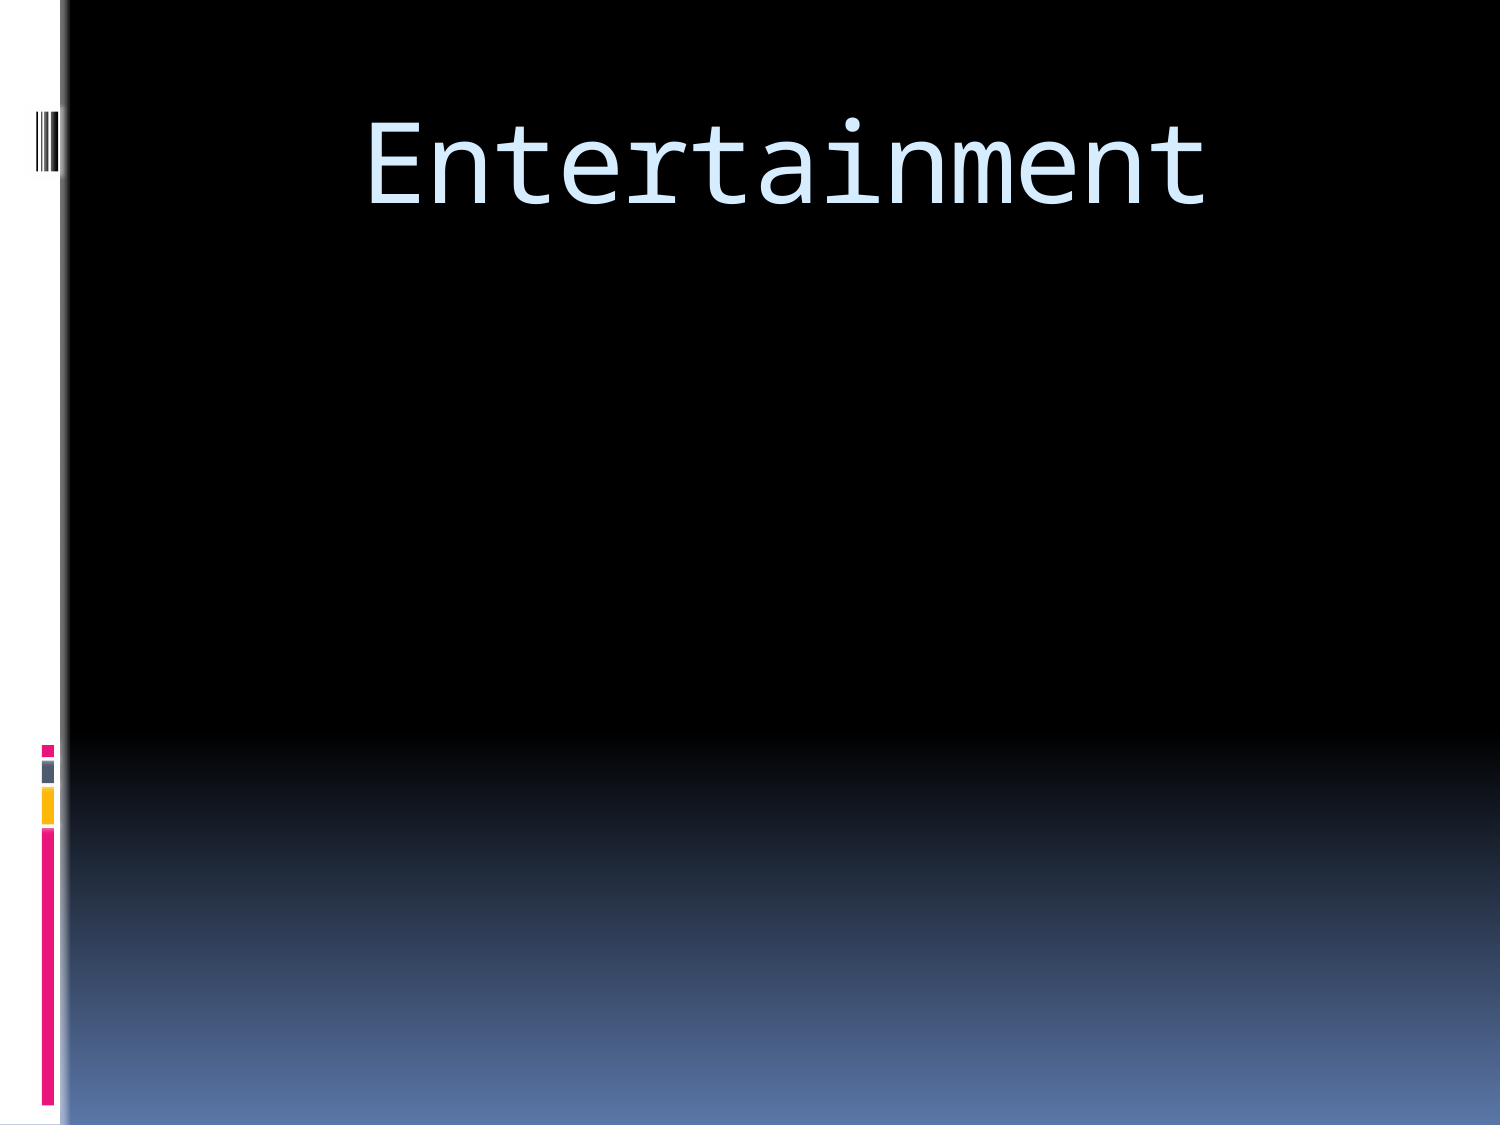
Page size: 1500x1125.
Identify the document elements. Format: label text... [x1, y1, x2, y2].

title Entertainment [150, 83, 1425, 234]
